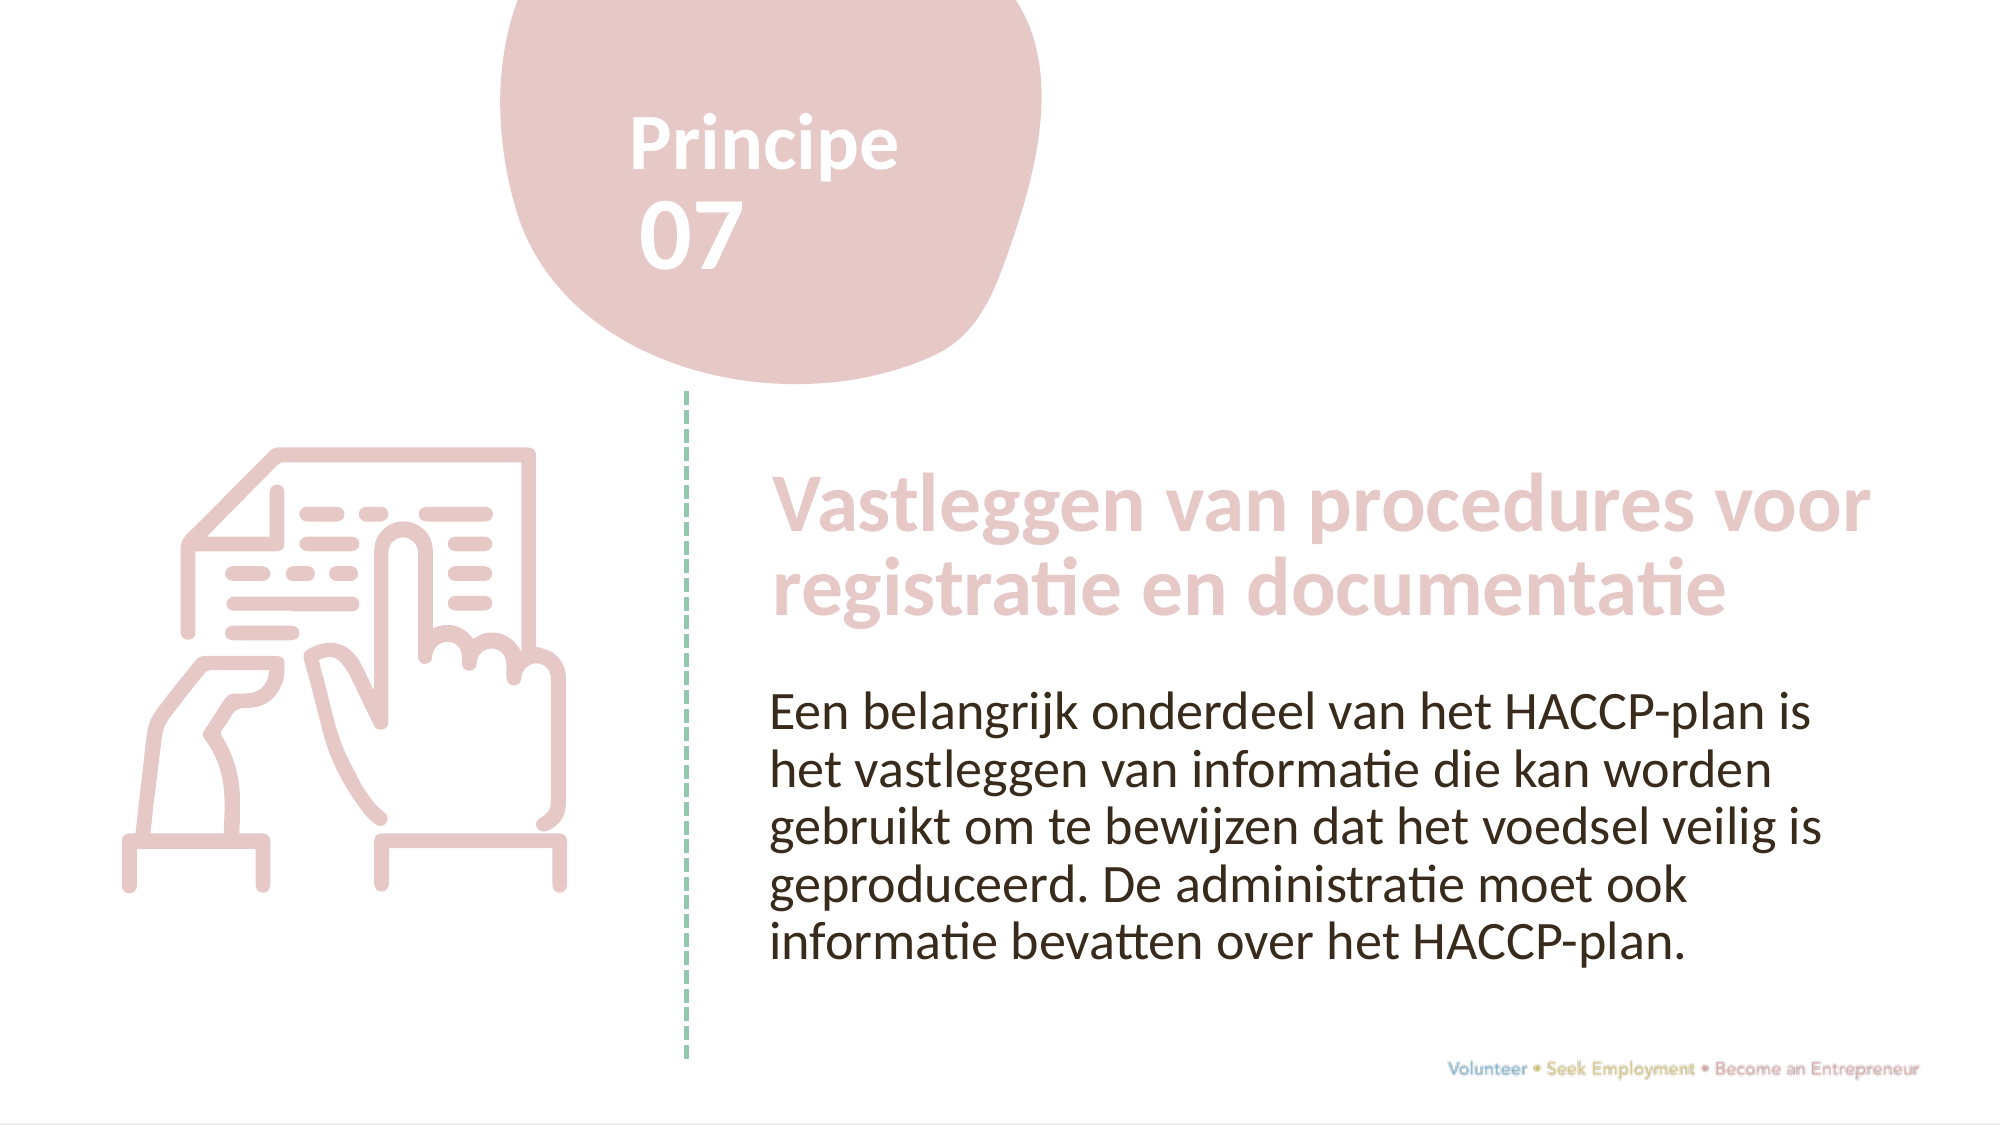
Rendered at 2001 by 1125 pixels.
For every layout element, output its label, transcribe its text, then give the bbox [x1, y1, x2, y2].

text_box Een belangrijk onderdeel van het HACCP-plan is het vastleggen van informatie die kan worden gebruikt om te bewijzen dat het voedsel veilig is geproduceerd. De administratie moet ook informatie bevatten over het HACCP-plan. [754, 675, 1912, 1005]
text_box [500, 0, 1042, 385]
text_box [121, 447, 568, 894]
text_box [615, 93, 954, 313]
picture [1418, 1046, 1971, 1103]
text_box Vastleggen van procedures voor registratie en documentatie [757, 457, 1940, 739]
